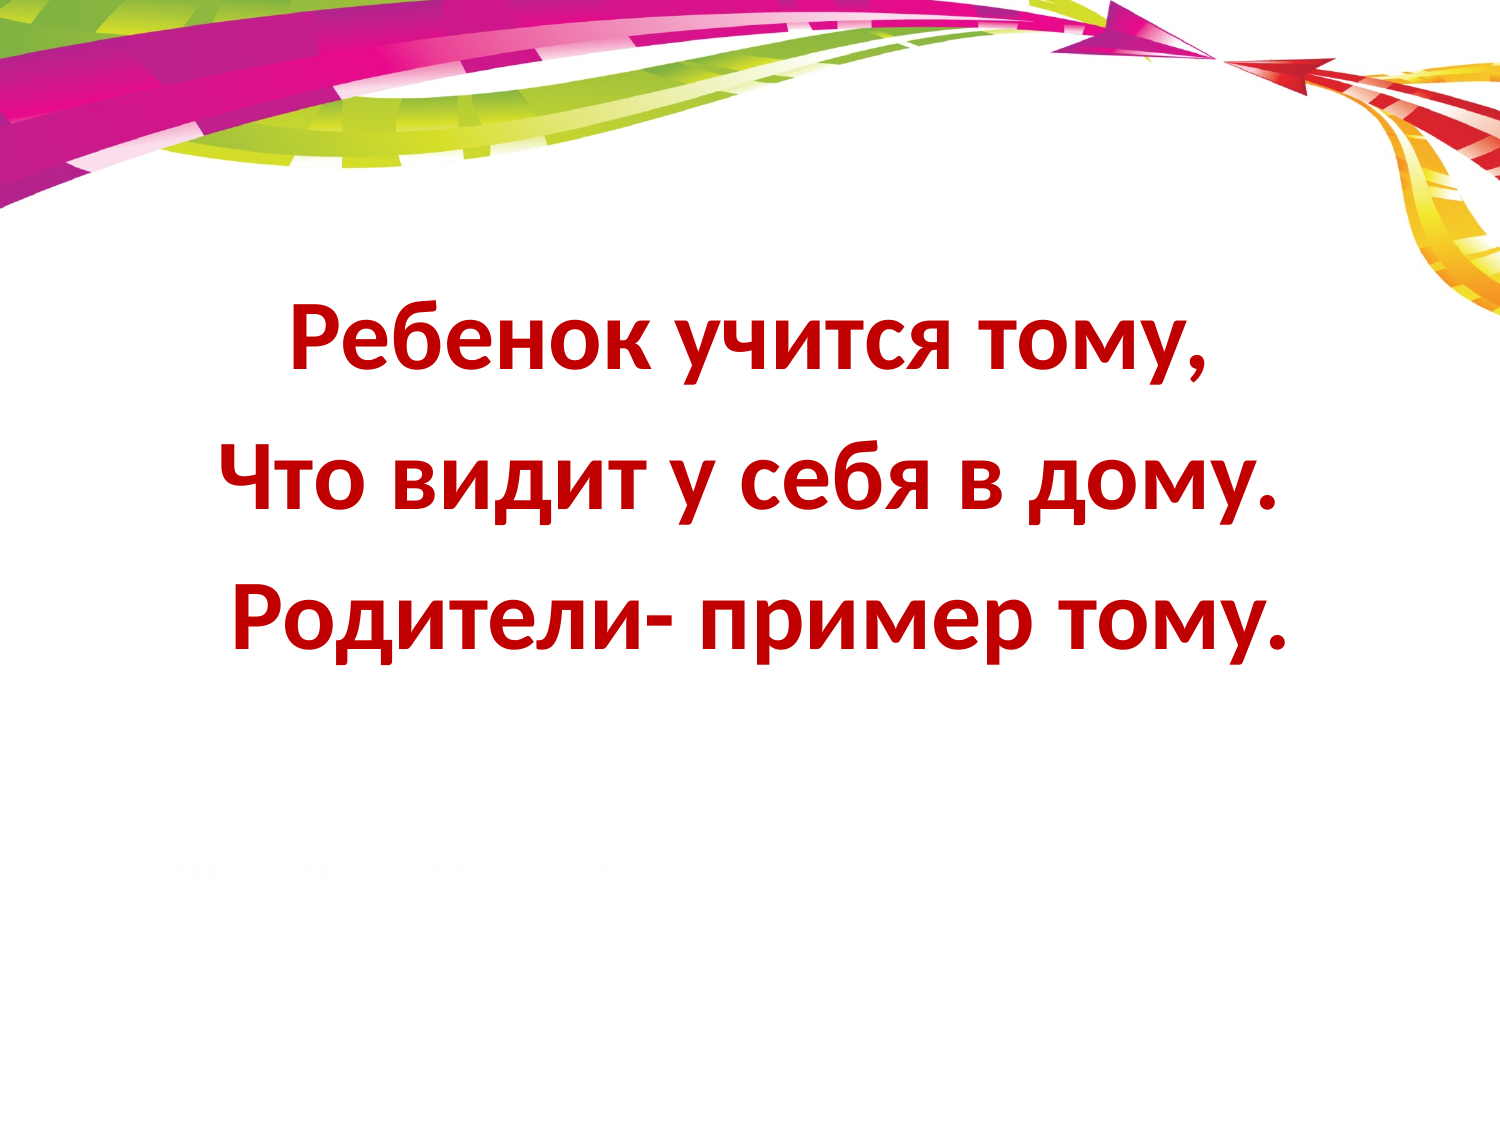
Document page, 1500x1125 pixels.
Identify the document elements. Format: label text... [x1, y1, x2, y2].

text_box Ребенок учится тому, Что видит у себя в дому. Родители- пример тому. [74, 262, 1425, 1005]
picture [0, 0, 1500, 1124]
